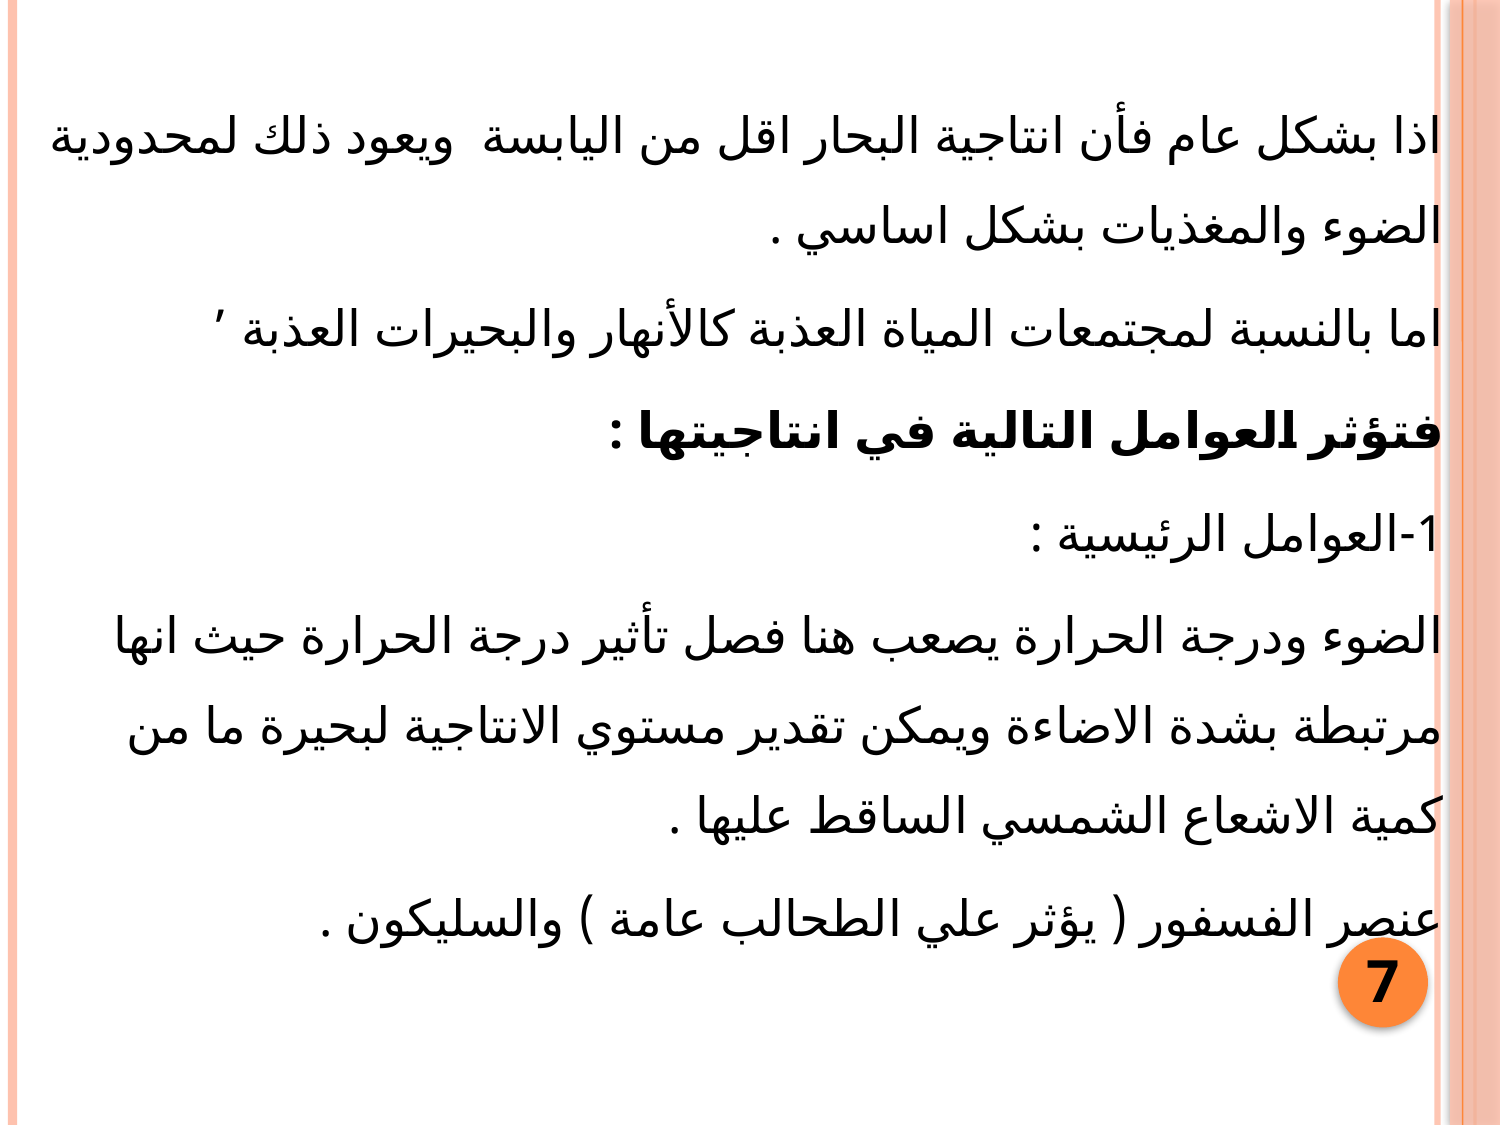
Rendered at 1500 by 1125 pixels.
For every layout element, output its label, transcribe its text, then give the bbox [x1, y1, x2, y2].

list اذا بشكل عام فأن انتاجية البحار اقل من اليابسة ويعود ذلك لمحدودية الضوء والمغذيات بشكل اساسي . اما بالنسبة لمجتمعات المياة العذبة كالأنهار والبحيرات العذبة ’ فتؤثر العوامل التالية في انتاجيتها : 1-العوامل الرئيسية : الضوء ودرجة الحرارة يصعب هنا فصل تأثير درجة الحرارة حيث انها مرتبطة بشدة الاضاءة ويمكن تقدير مستوي الانتاجية لبحيرة ما من كمية الاشعاع الشمسي الساقط عليها . عنصر الفسفور ( يؤثر علي الطحالب عامة ) والسليكون . [29, 66, 1459, 1083]
slide_number 7 [1333, 940, 1434, 1027]
